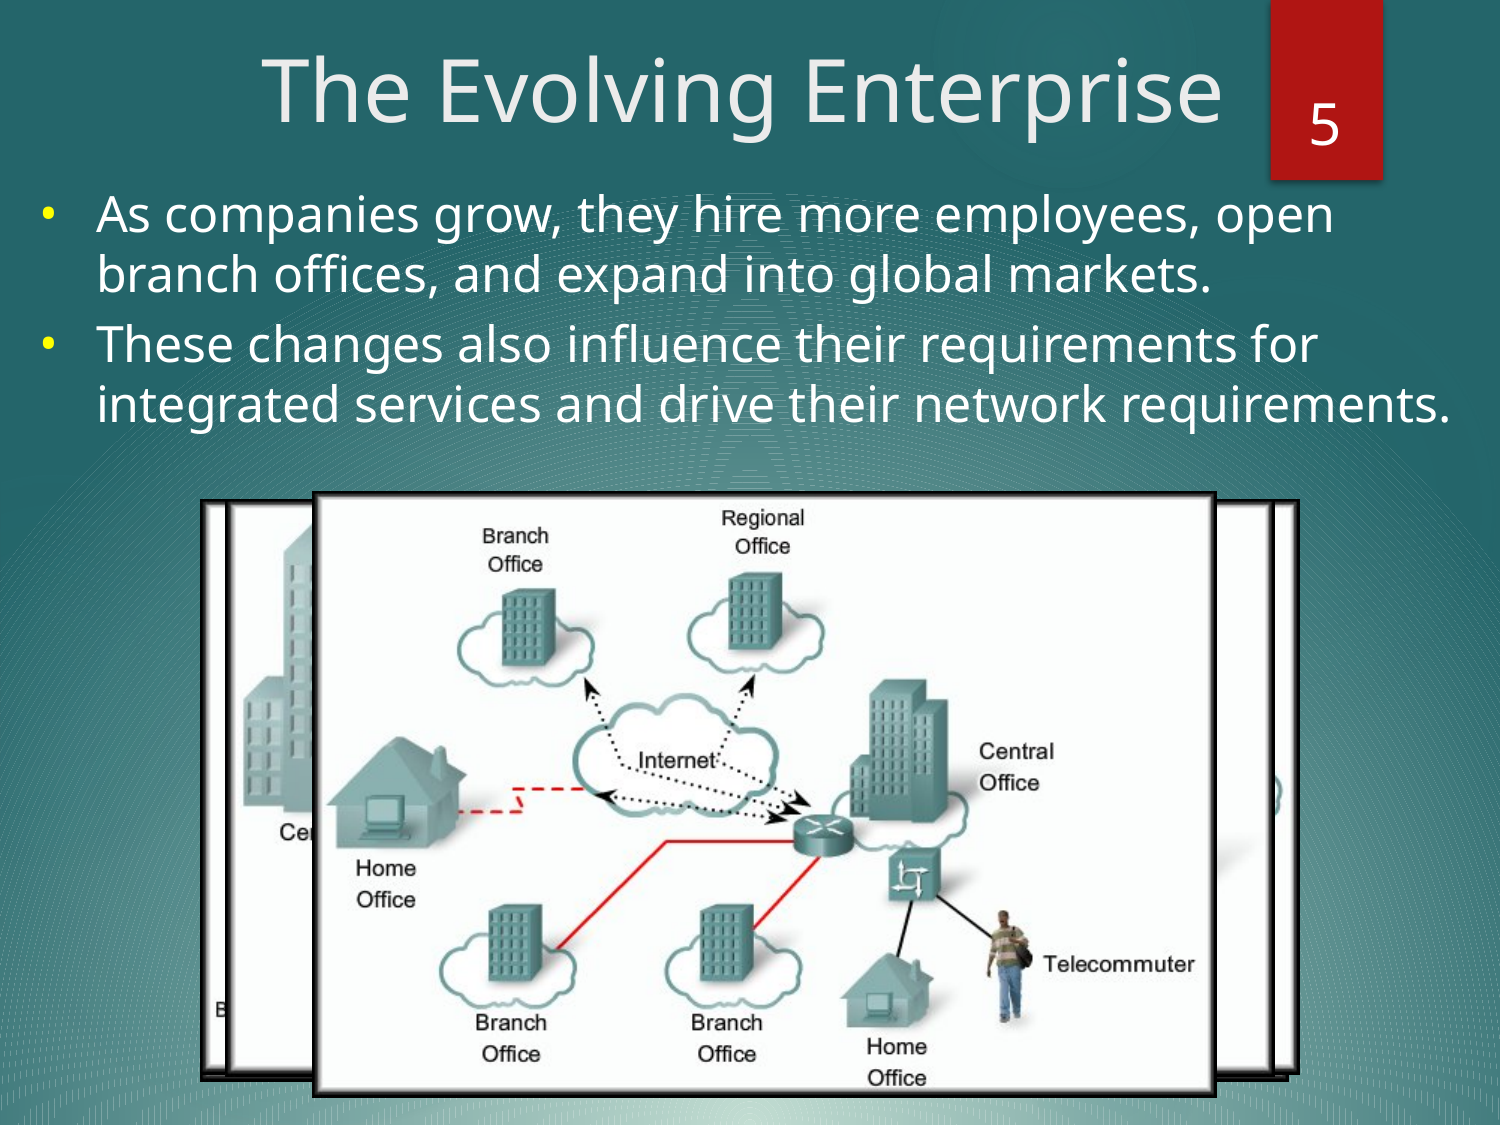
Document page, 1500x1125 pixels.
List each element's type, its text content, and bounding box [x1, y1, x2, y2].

slide_number 5 [1273, 48, 1378, 175]
text_box As companies grow, they hire more employees, open branch offices, and expand into global markets. These changes also influence their requirements for integrated services and drive their network requirements. [24, 174, 1475, 1013]
picture [199, 491, 1301, 1099]
title The Evolving Enterprise [80, 27, 1407, 174]
